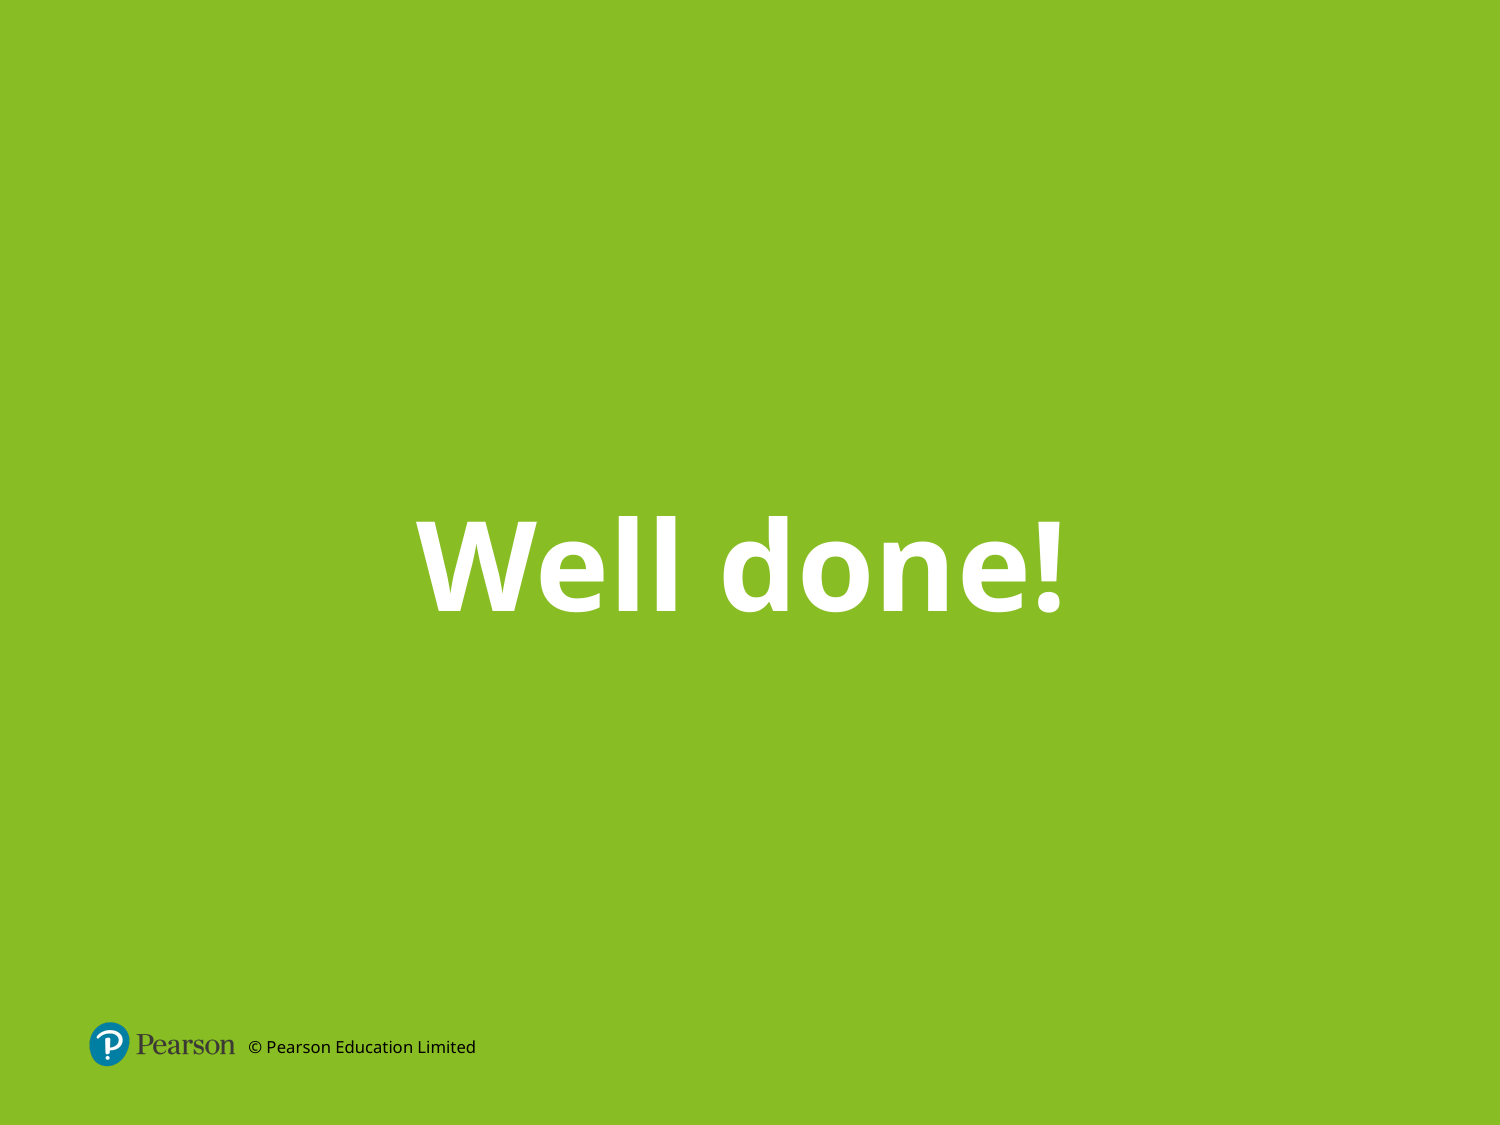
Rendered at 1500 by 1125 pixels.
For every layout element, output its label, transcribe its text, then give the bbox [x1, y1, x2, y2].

text_box Well done! [42, 479, 1442, 644]
picture [69, 1002, 255, 1086]
